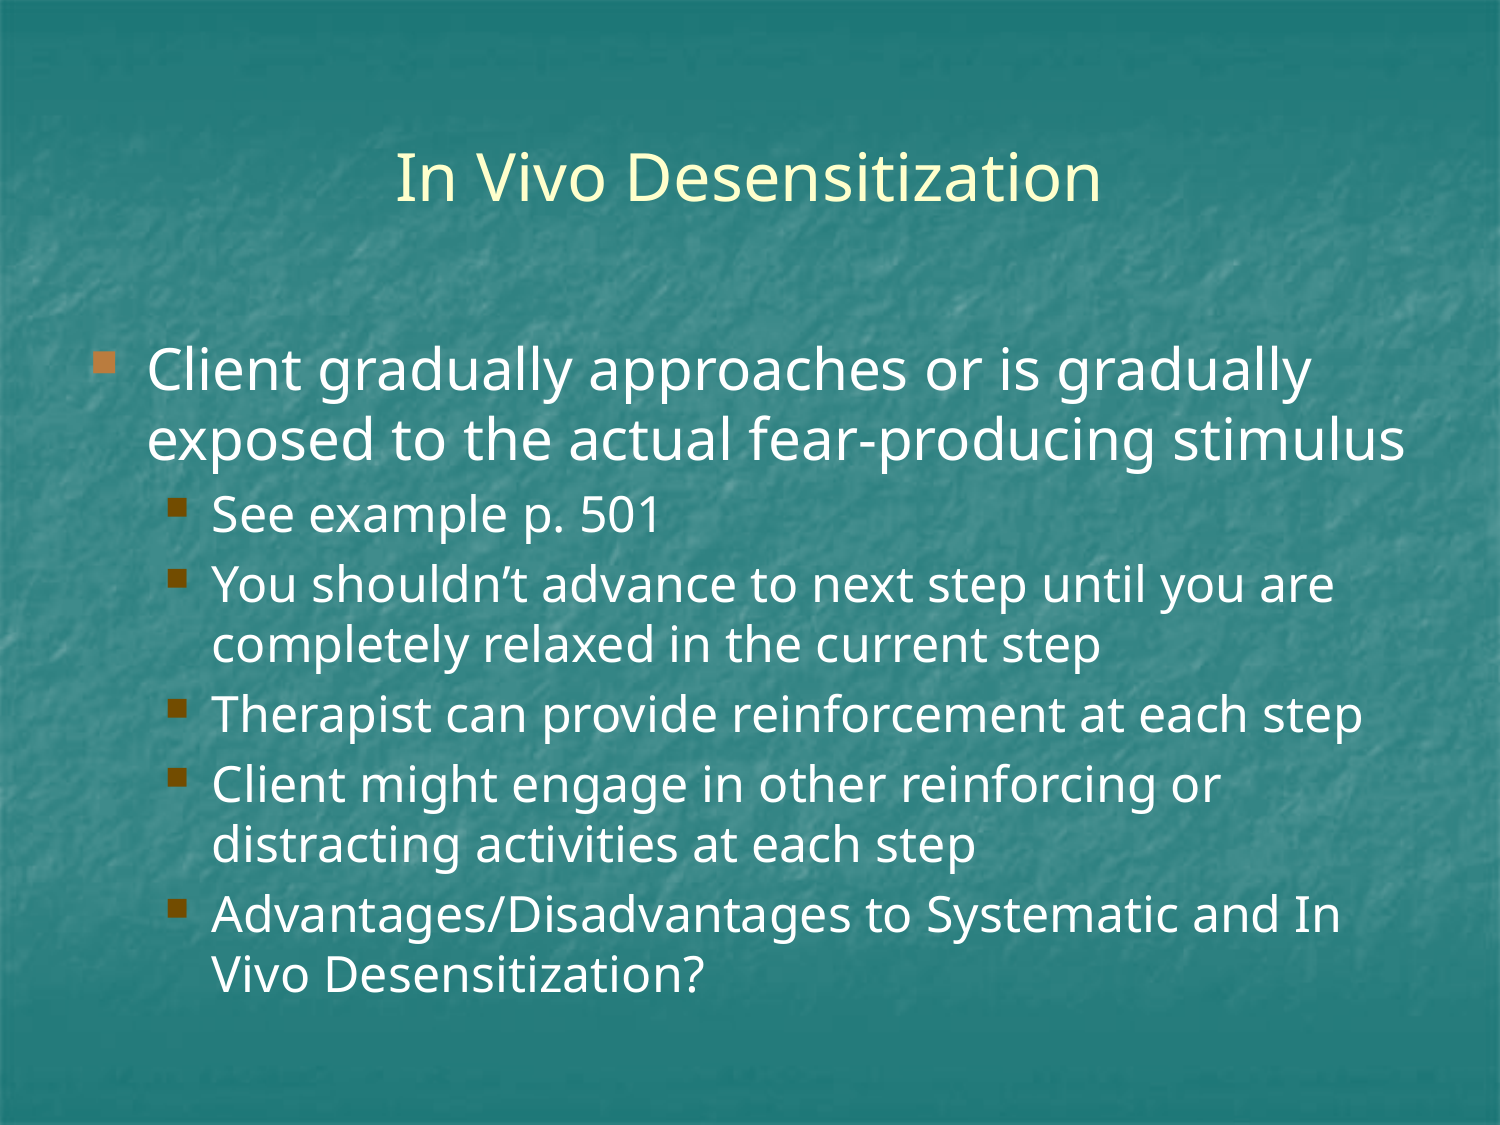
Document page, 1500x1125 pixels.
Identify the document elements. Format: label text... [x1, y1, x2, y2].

list Client gradually approaches or is gradually exposed to the actual fear-producing stimulus See example p. 501 You shouldn’t advance to next step until you are completely relaxed in the current step Therapist can provide reinforcement at each step Client might engage in other reinforcing or distracting activities at each step Advantages/Disadvantages to Systematic and In Vivo Desensitization? [74, 324, 1426, 1001]
title In Vivo Desensitization [74, 62, 1426, 288]
